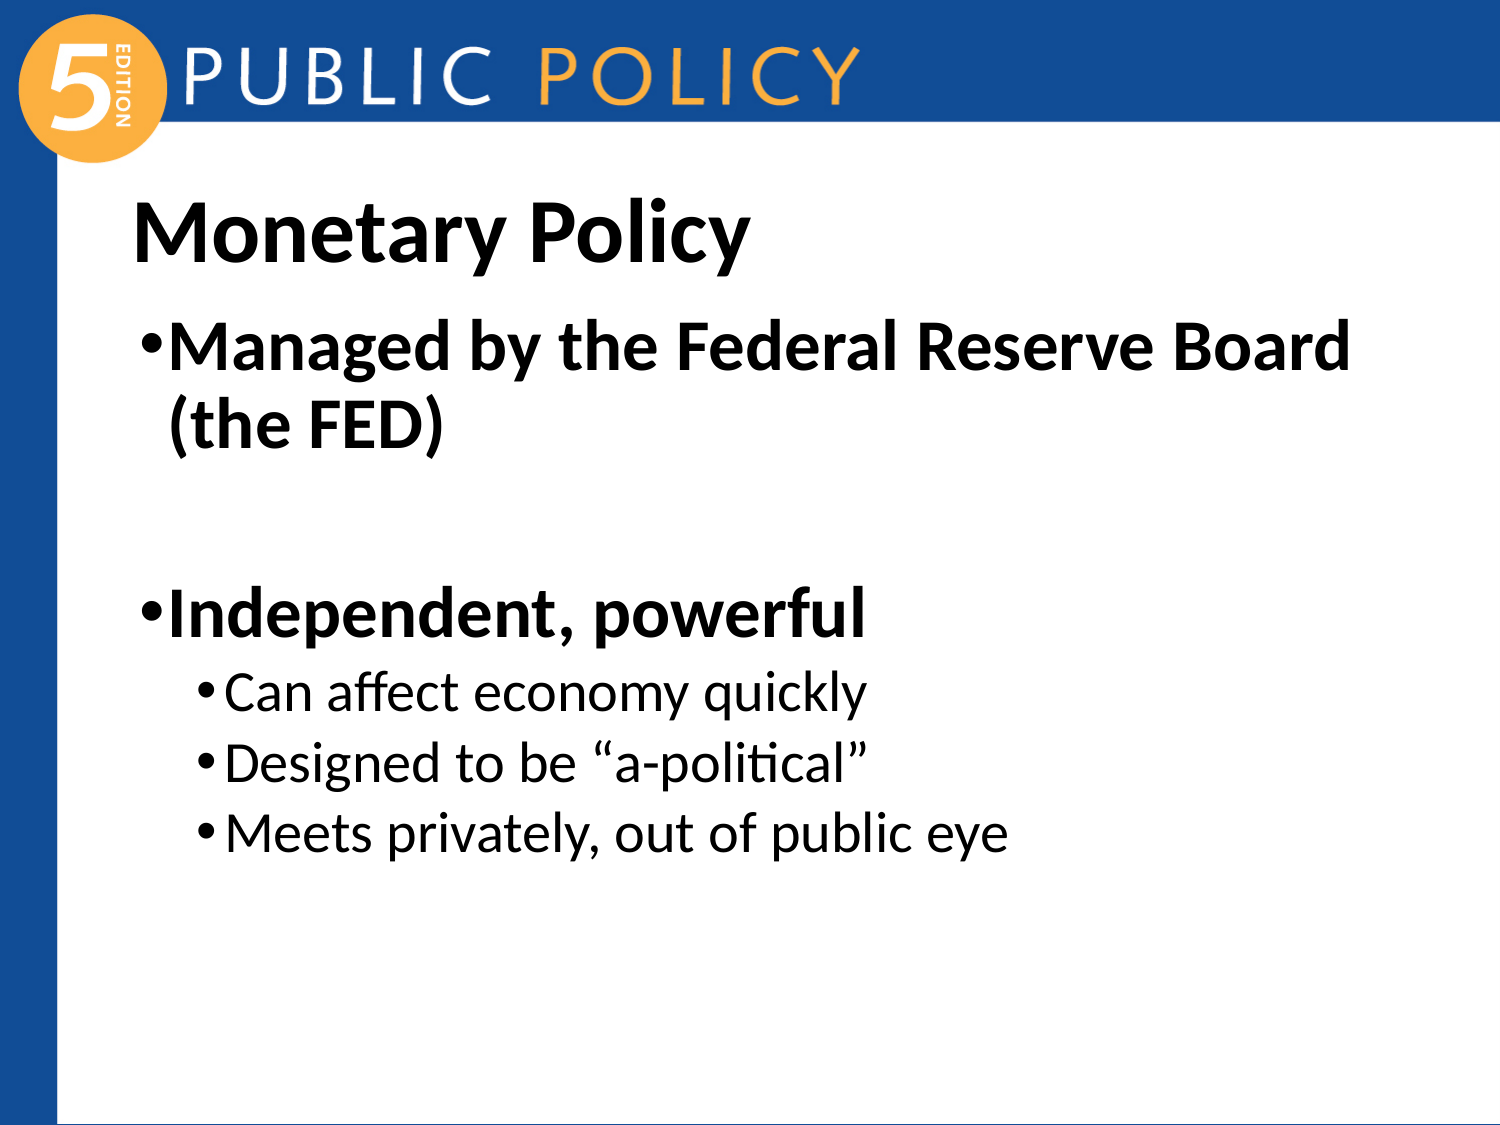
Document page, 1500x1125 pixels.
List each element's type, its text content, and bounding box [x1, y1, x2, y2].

picture [0, 0, 1500, 1125]
list Managed by the Federal Reserve Board (the FED) Independent, powerful Can affect economy quickly Designed to be “a-political” Meets privately, out of public eye [125, 299, 1388, 938]
title Monetary Policy [116, 137, 1100, 329]
